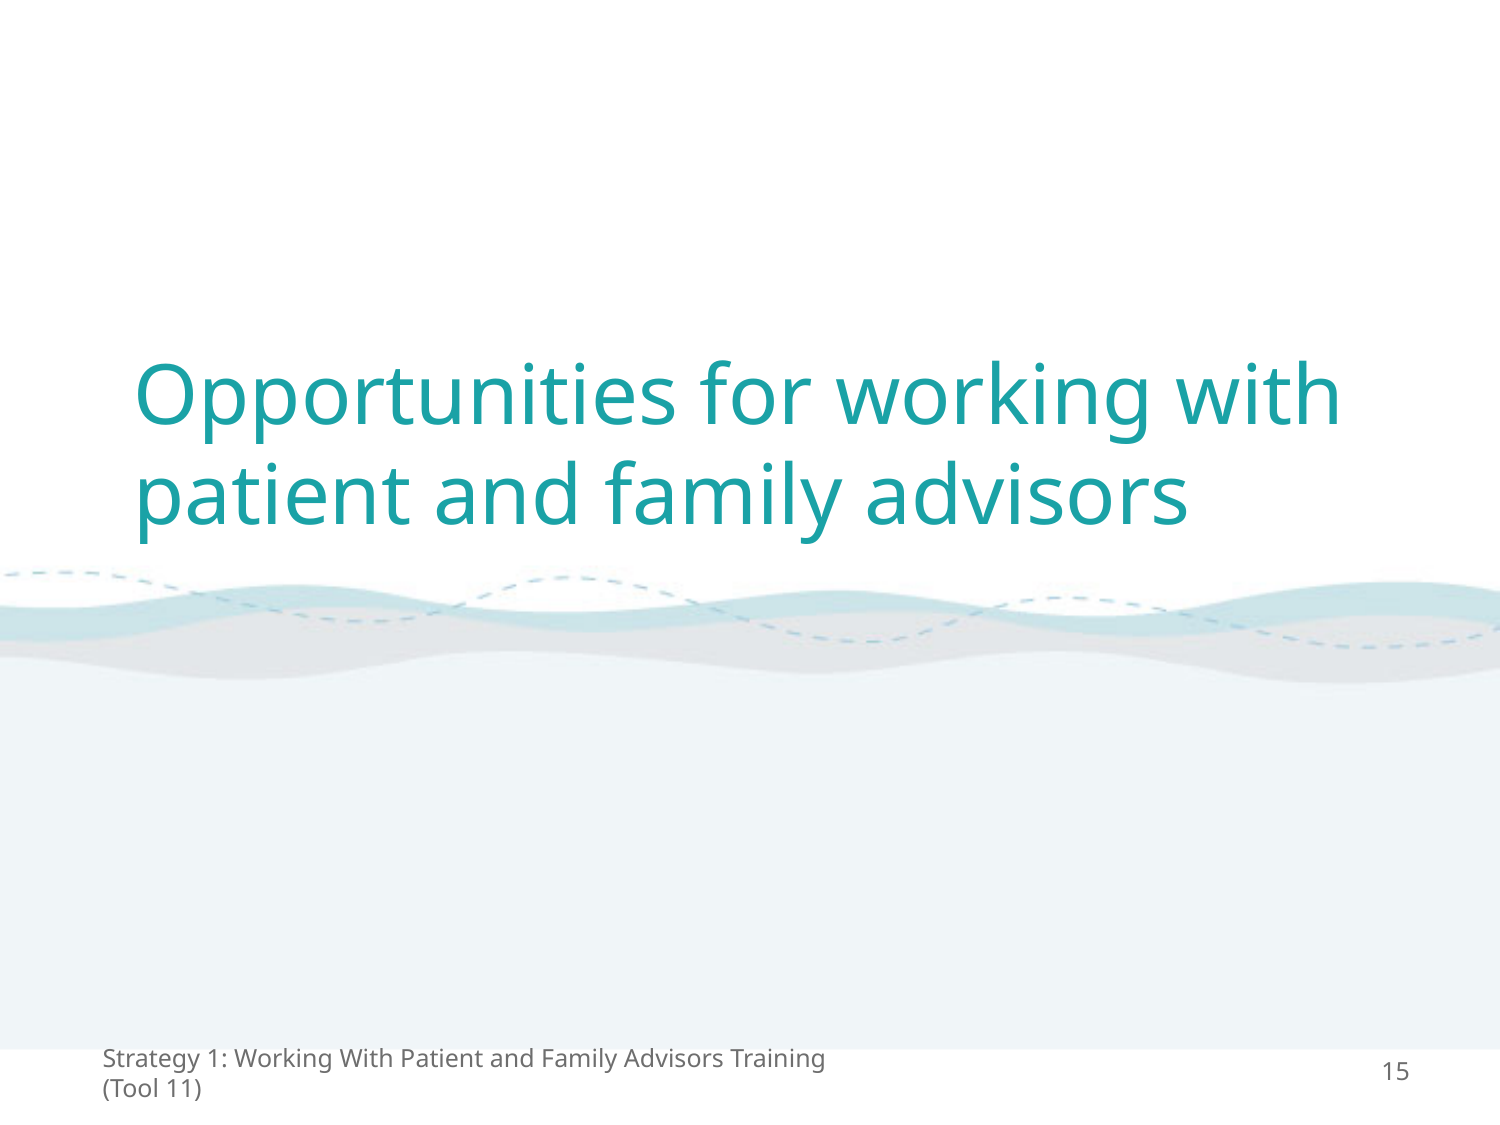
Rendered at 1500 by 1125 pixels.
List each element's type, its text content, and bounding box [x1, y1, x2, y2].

title Opportunities for working with patient and family advisors [118, 324, 1394, 549]
slide_number 15 [1074, 1042, 1425, 1103]
footer Strategy 1: Working With Patient and Family Advisors Training (Tool 11) [87, 1042, 900, 1103]
picture [0, 0, 1500, 1125]
